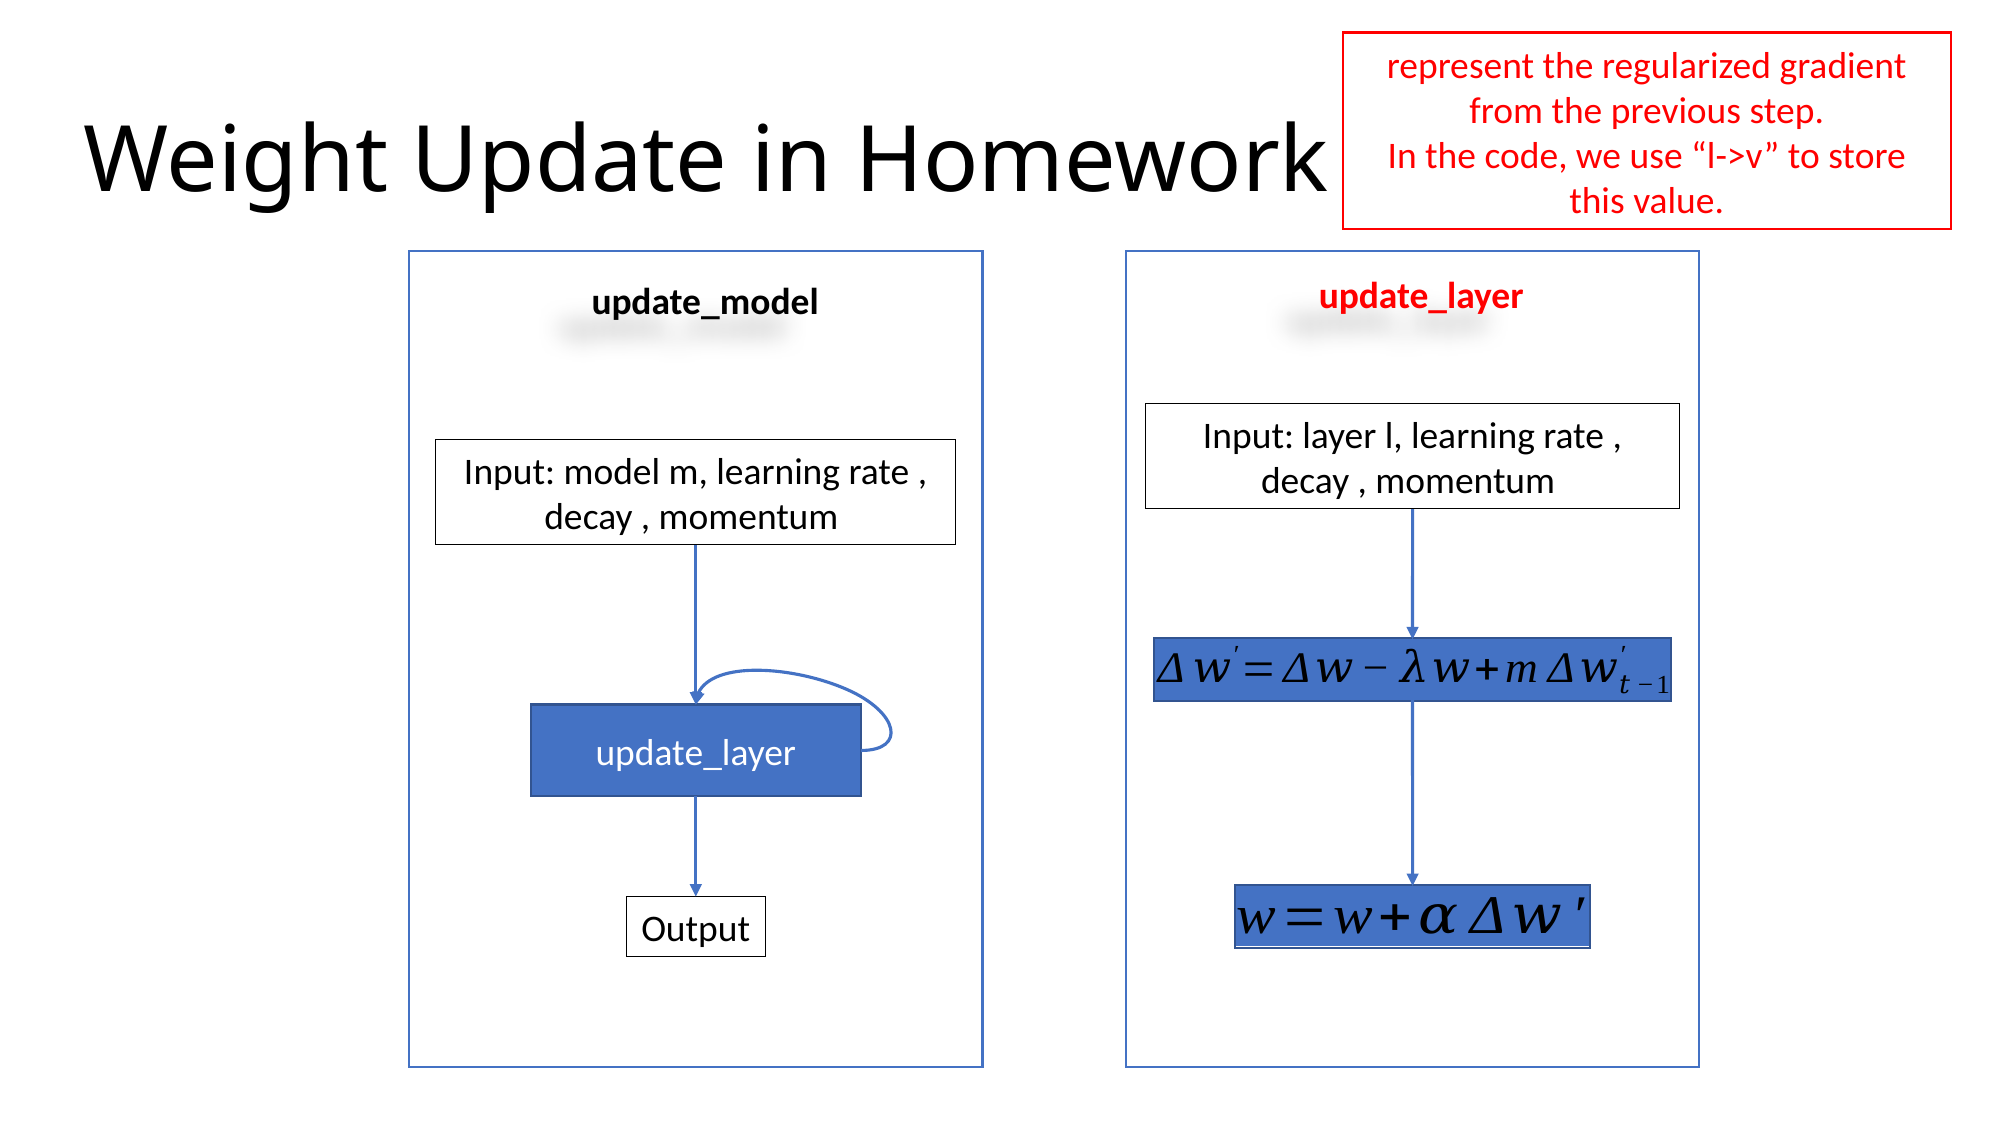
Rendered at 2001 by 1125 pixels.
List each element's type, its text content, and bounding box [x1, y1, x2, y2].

text_box Output [626, 896, 766, 957]
text_box [408, 250, 984, 1068]
text_box update_model [480, 269, 931, 329]
text_box update_layer [1196, 263, 1647, 324]
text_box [695, 704, 861, 751]
text_box [1125, 250, 1700, 1068]
text_box update_layer [530, 703, 862, 797]
title Weight Update in Homework [68, 97, 1342, 223]
